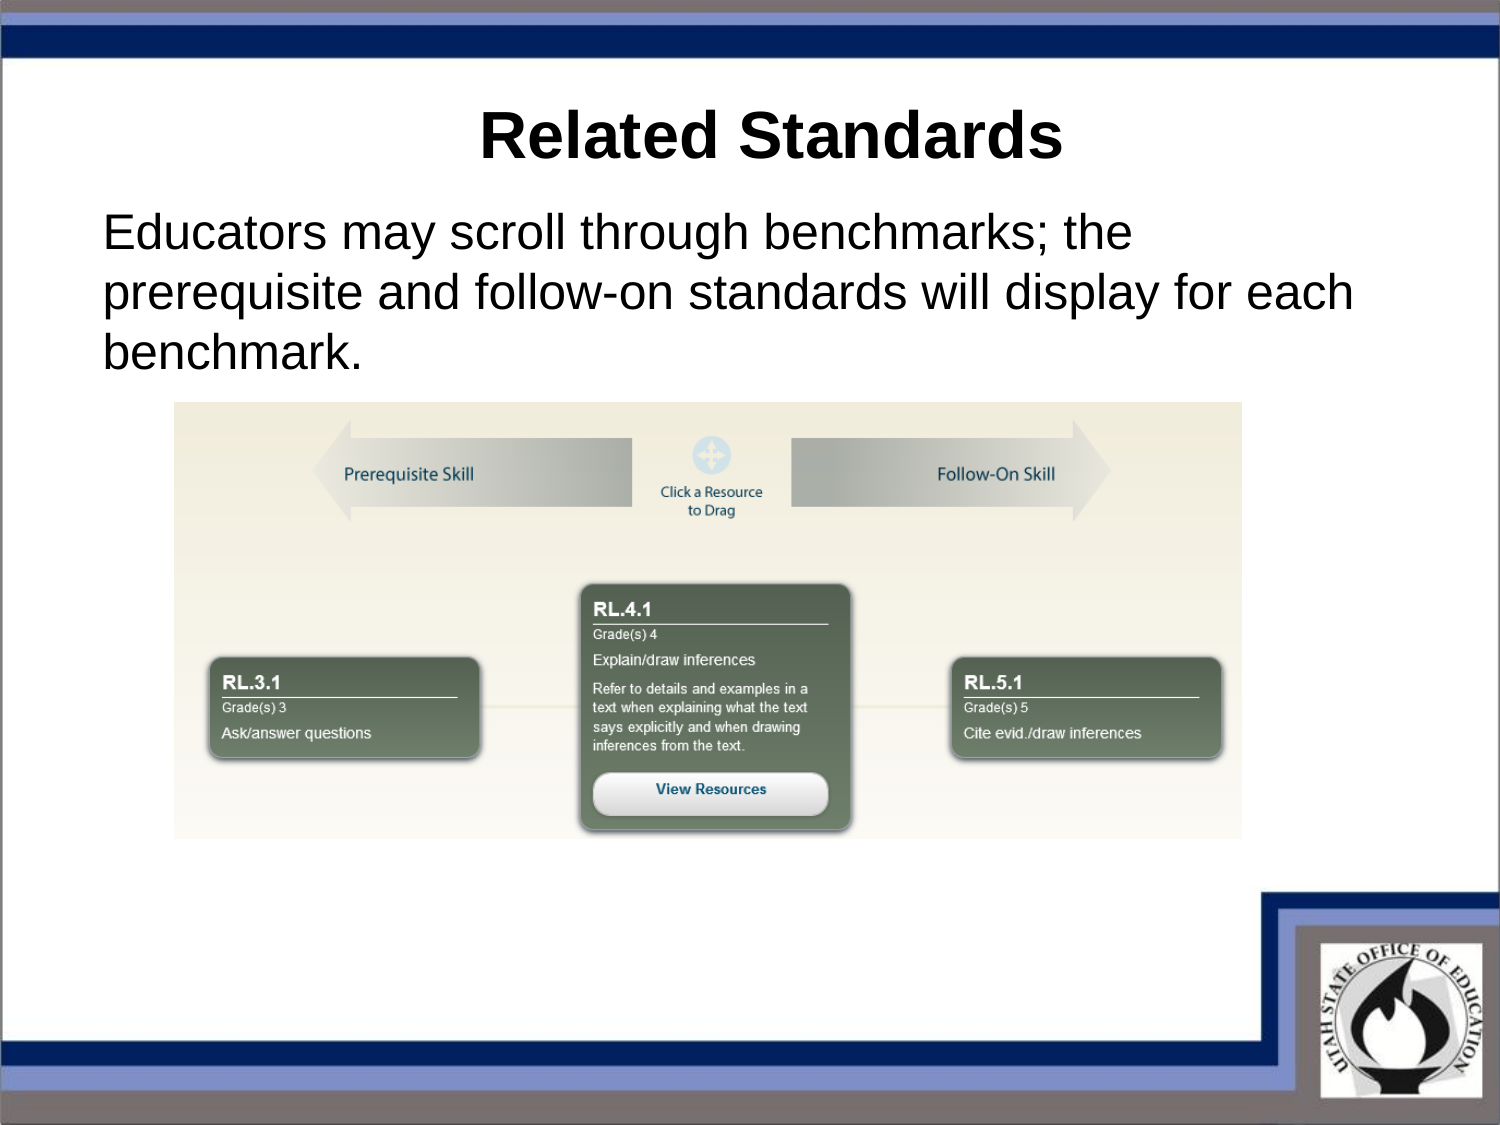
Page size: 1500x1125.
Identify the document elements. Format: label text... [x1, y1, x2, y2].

list Educators may scroll through benchmarks; the prerequisite and follow-on standards will display for each benchmark. [87, 192, 1382, 822]
picture [0, 0, 1500, 1125]
title Related Standards [125, 88, 1419, 176]
